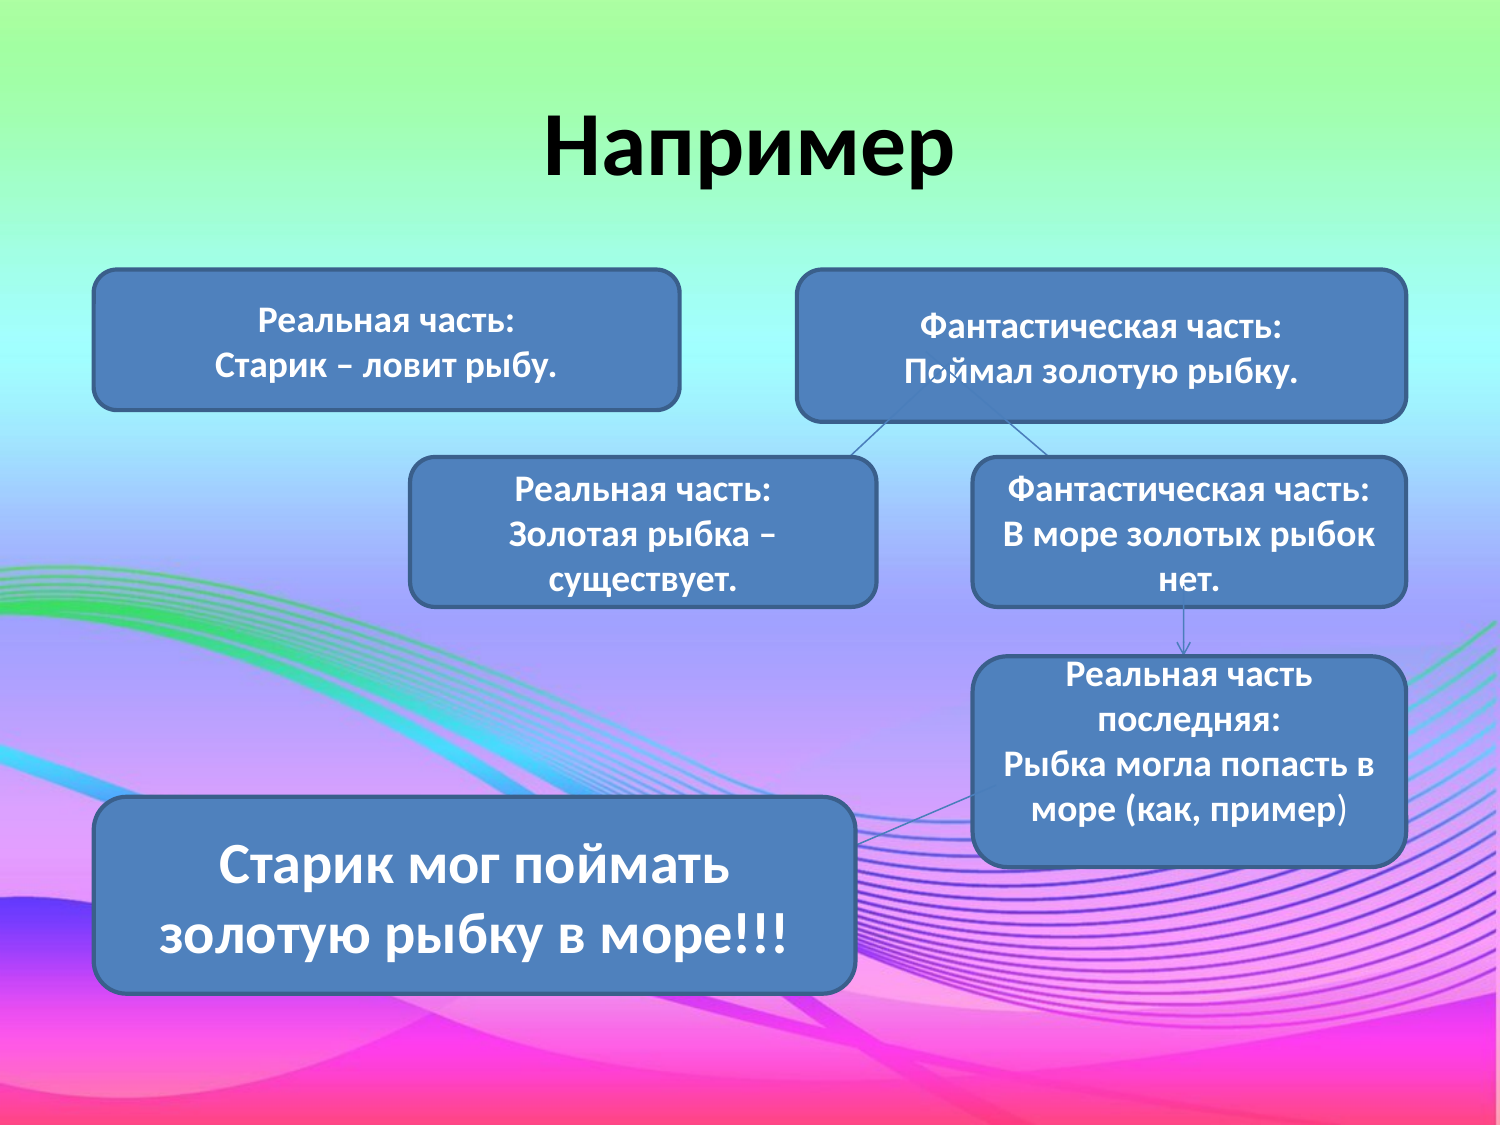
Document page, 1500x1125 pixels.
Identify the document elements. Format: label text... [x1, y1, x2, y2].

picture [0, 0, 1500, 1125]
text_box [831, 784, 997, 856]
text_box Реальная часть последняя: Рыбка могла попасть в море (как, пример) [970, 654, 1409, 870]
text_box Реальная часть: Старик – ловит рыбу. [91, 267, 682, 413]
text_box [925, 351, 1088, 491]
text_box Фантастическая часть: Поймал золотую рыбку. [794, 267, 1409, 424]
text_box Реальная часть: Золотая рыбка – существует. [407, 454, 879, 610]
title Например [75, 45, 1425, 233]
text_box Старик мог поймать золотую рыбку в море!!! [91, 794, 858, 996]
text_box Фантастическая часть: В море золотых рыбок нет. [970, 454, 1409, 610]
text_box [761, 363, 950, 540]
